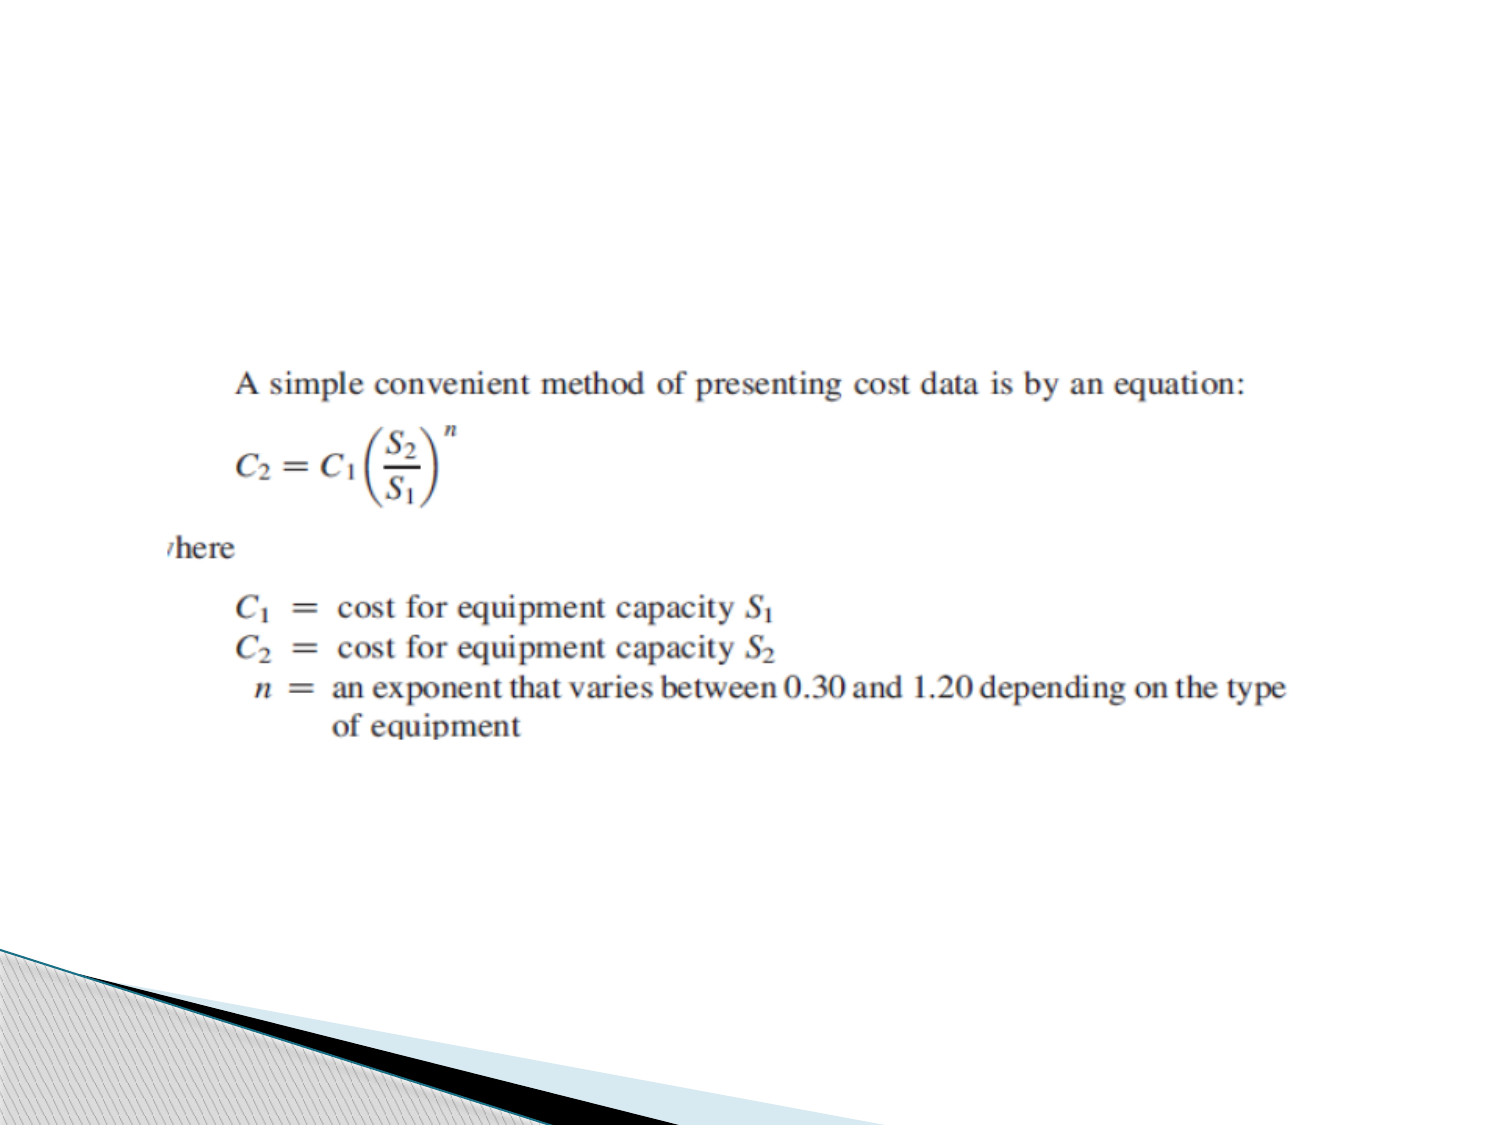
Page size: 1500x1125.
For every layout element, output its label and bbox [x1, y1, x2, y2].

list [138, 341, 1362, 888]
